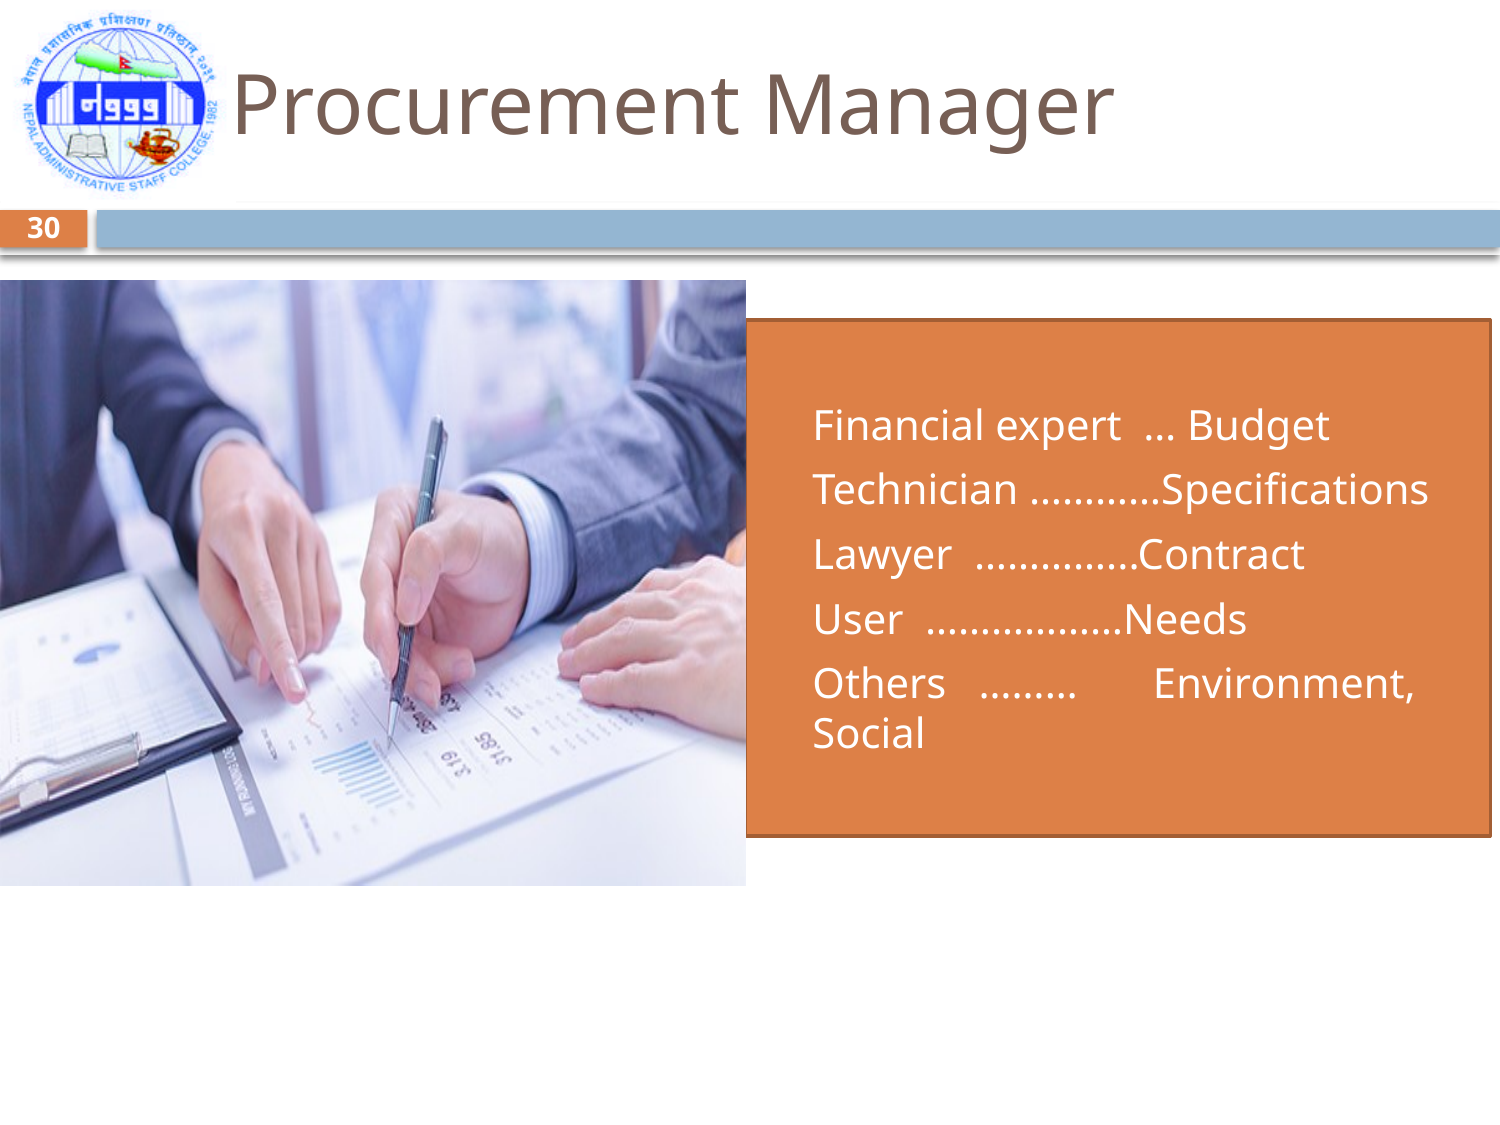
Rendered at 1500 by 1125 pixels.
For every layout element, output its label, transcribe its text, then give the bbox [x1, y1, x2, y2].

list Financial expert … Budget Technician …………Specifications Lawyer …………...Contract User ………………Needs Others ……… Environment, Social [751, 318, 1492, 838]
title Procurement Manager [215, 32, 1397, 170]
slide_number 30 [0, 208, 88, 249]
picture [0, 280, 746, 886]
picture [1, 0, 236, 208]
